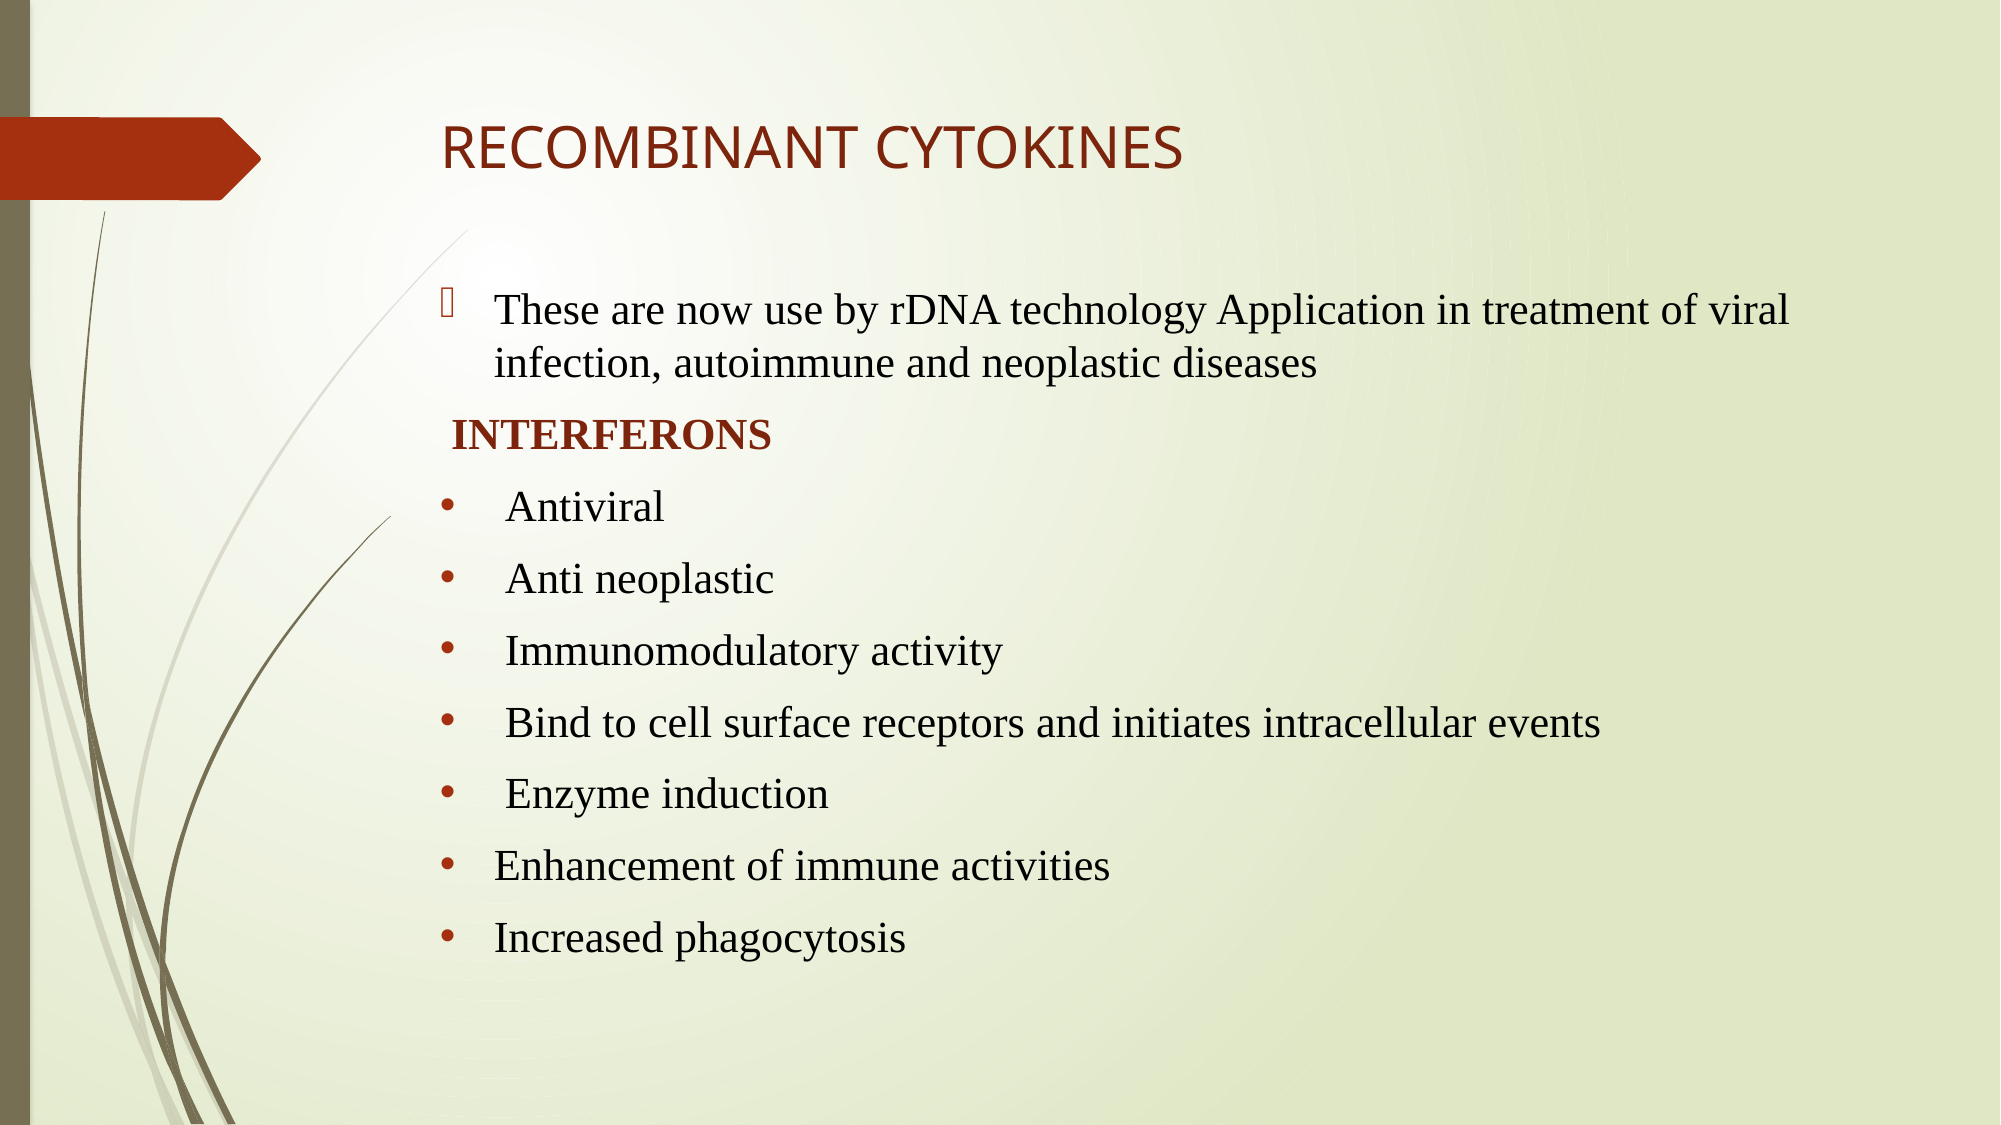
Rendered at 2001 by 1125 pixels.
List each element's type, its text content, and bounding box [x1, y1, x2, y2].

title RECOMBINANT CYTOKINES [425, 102, 1888, 272]
list These are now use by rDNA technology Application in treatment of viral infection, autoimmune and neoplastic diseases INTERFERONS Antiviral Anti neoplastic Immunomodulatory activity Bind to cell surface receptors and initiates intracellular events Enzyme induction Enhancement of immune activities Increased phagocytosis [424, 272, 1888, 970]
